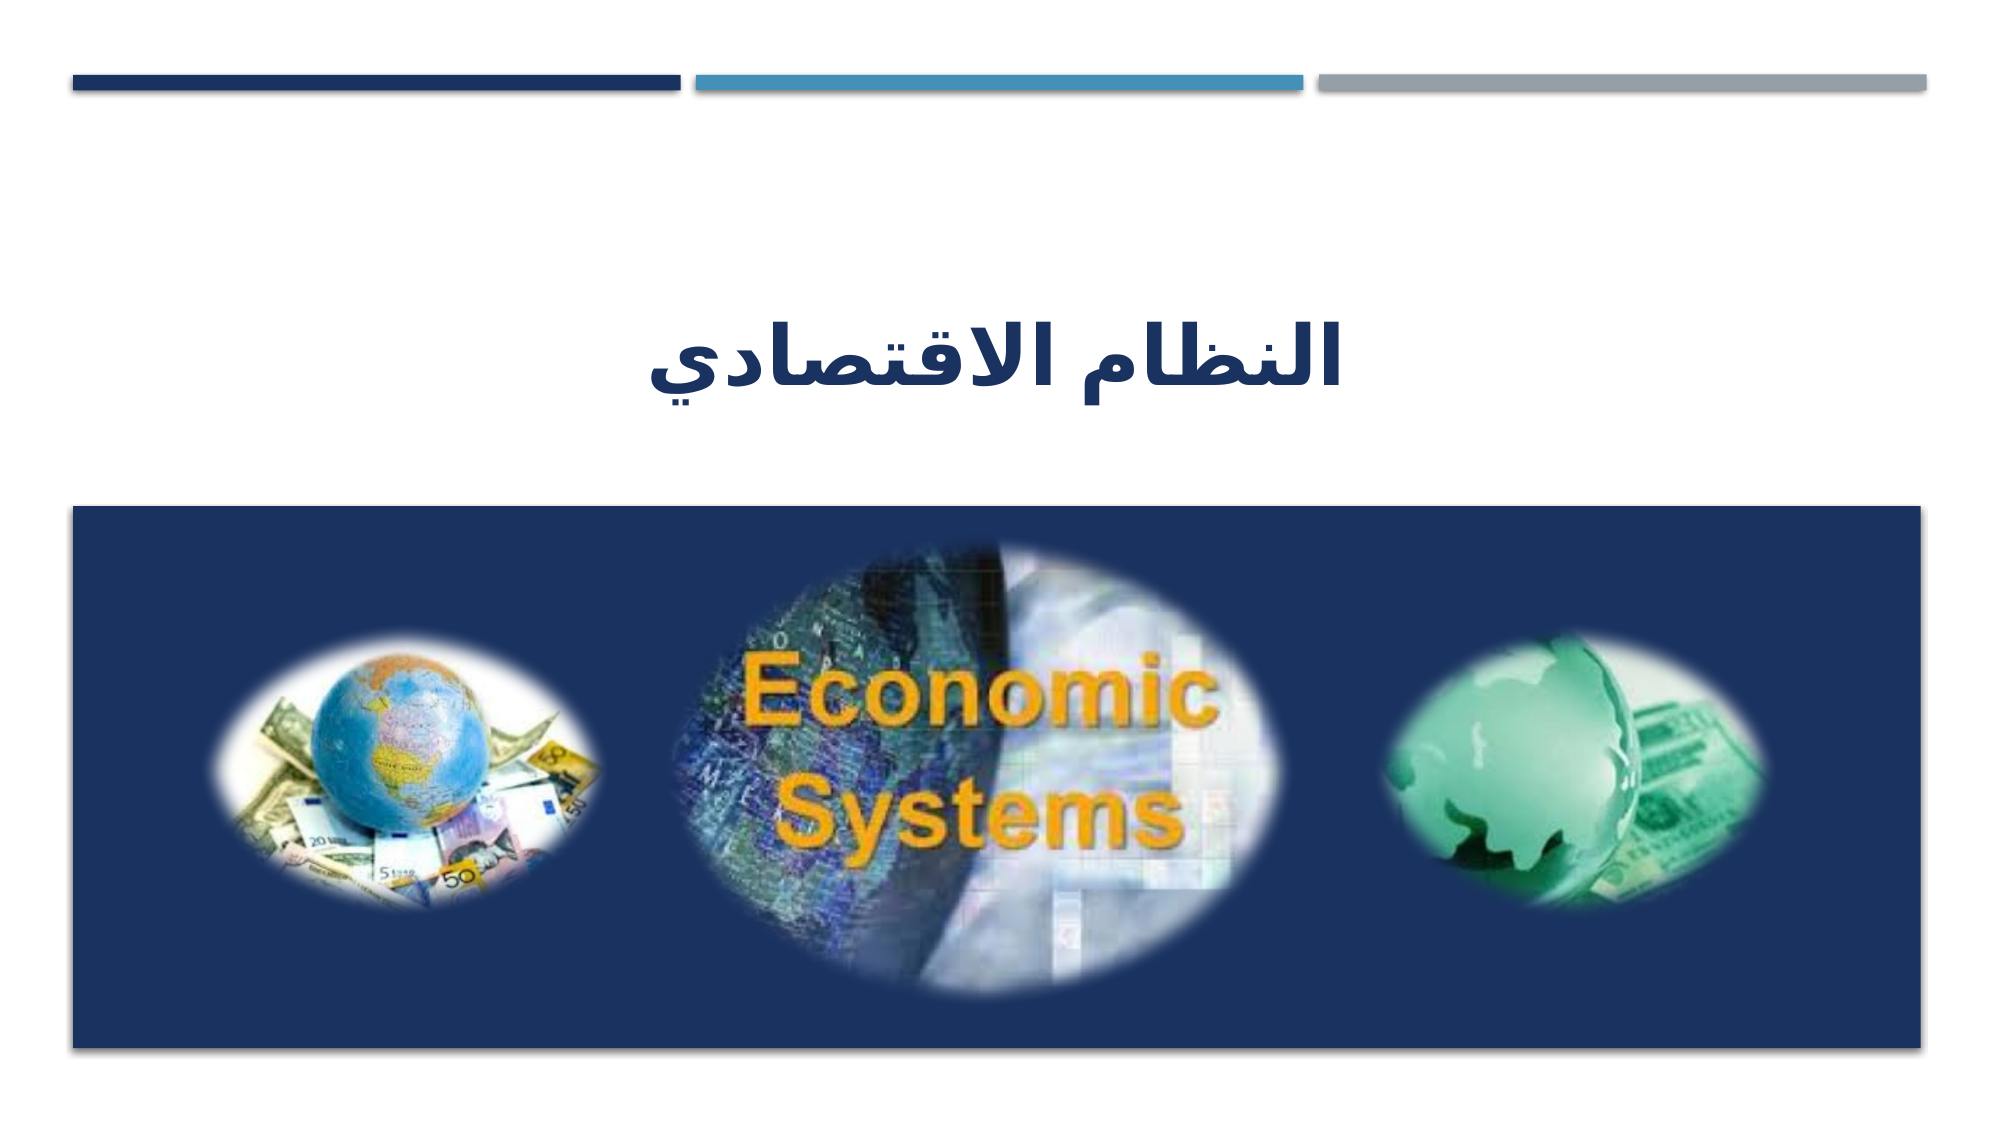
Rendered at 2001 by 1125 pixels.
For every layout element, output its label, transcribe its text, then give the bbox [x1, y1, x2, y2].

picture [662, 532, 1297, 1009]
picture [1370, 621, 1781, 923]
picture [196, 621, 613, 920]
title النظام الاقتصادي [95, 167, 1899, 410]
